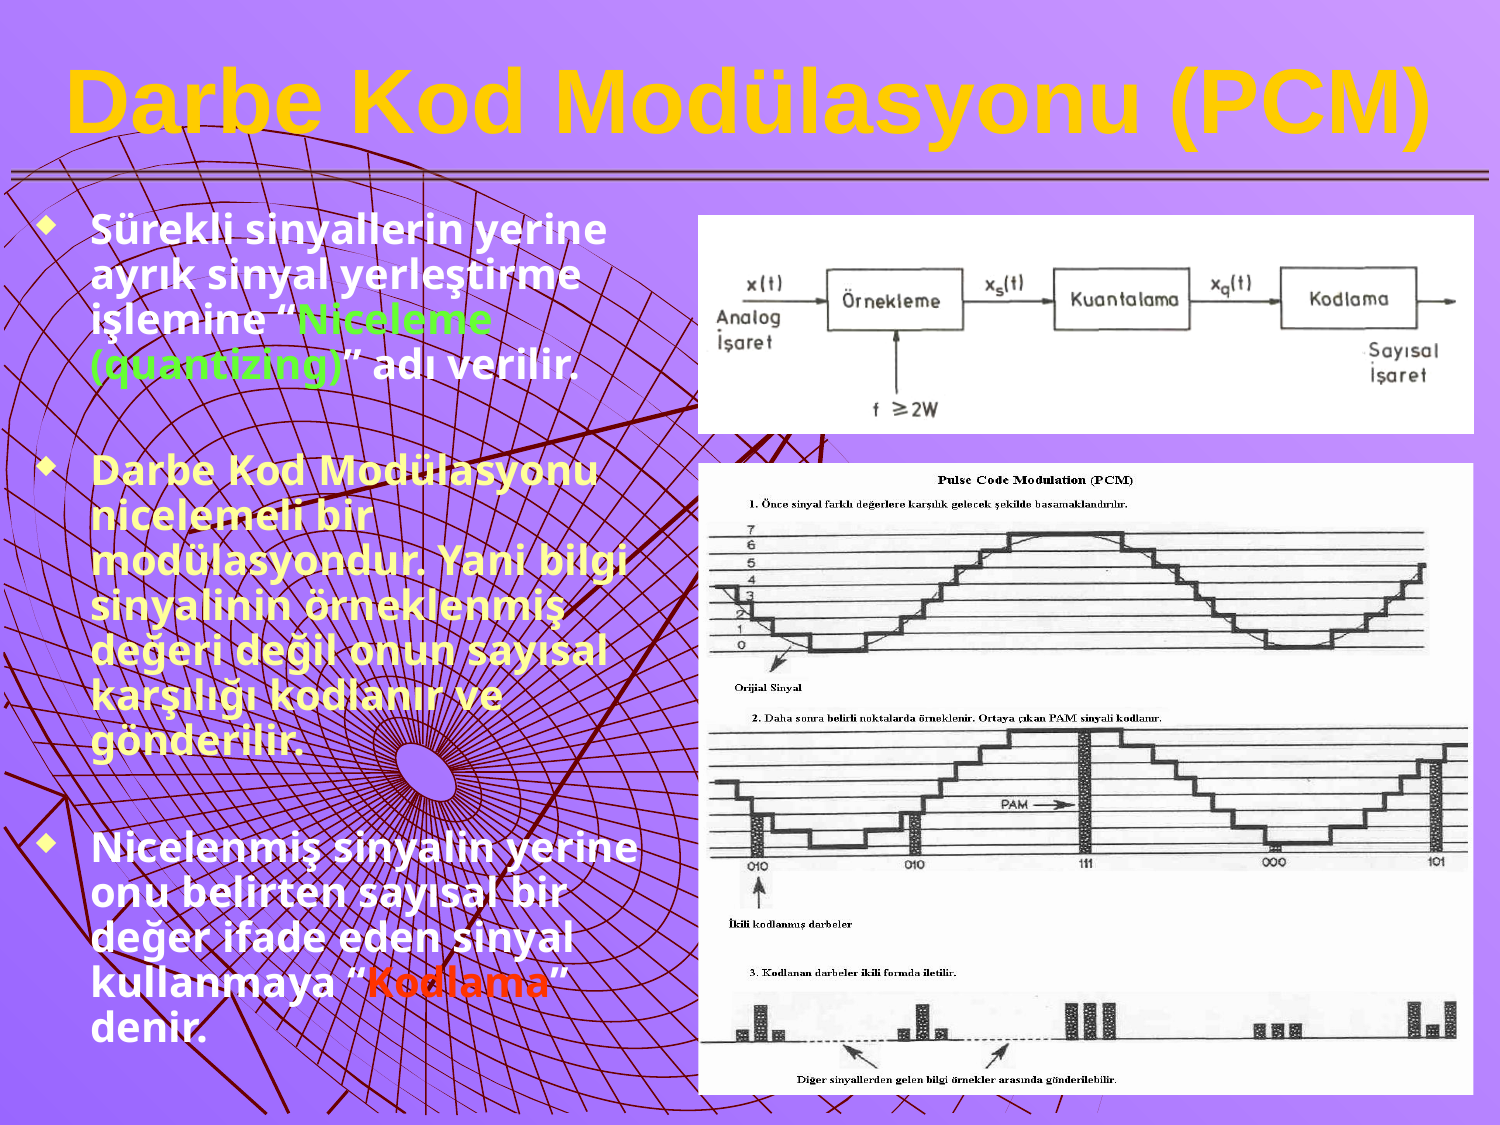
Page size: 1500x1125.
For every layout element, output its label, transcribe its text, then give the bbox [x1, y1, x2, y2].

title Darbe Kod Modülasyonu (PCM) [40, 15, 1460, 179]
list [698, 458, 1474, 1096]
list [698, 215, 1474, 435]
list Sürekli sinyallerin yerine ayrık sinyal yerleştirme işlemine “Niceleme (quantizing)” adı verilir. Darbe Kod Modülasyonu nicelemeli bir modülasyondur. Yani bilgi sinyalinin örneklenmiş değeri değil onun sayısal karşılığı kodlanır ve gönderilir. Nicelenmiş sinyalin yerine onu belirten sayısal bir değer ifade eden sinyal kullanmaya “Kodlama” denir. [18, 200, 714, 1095]
